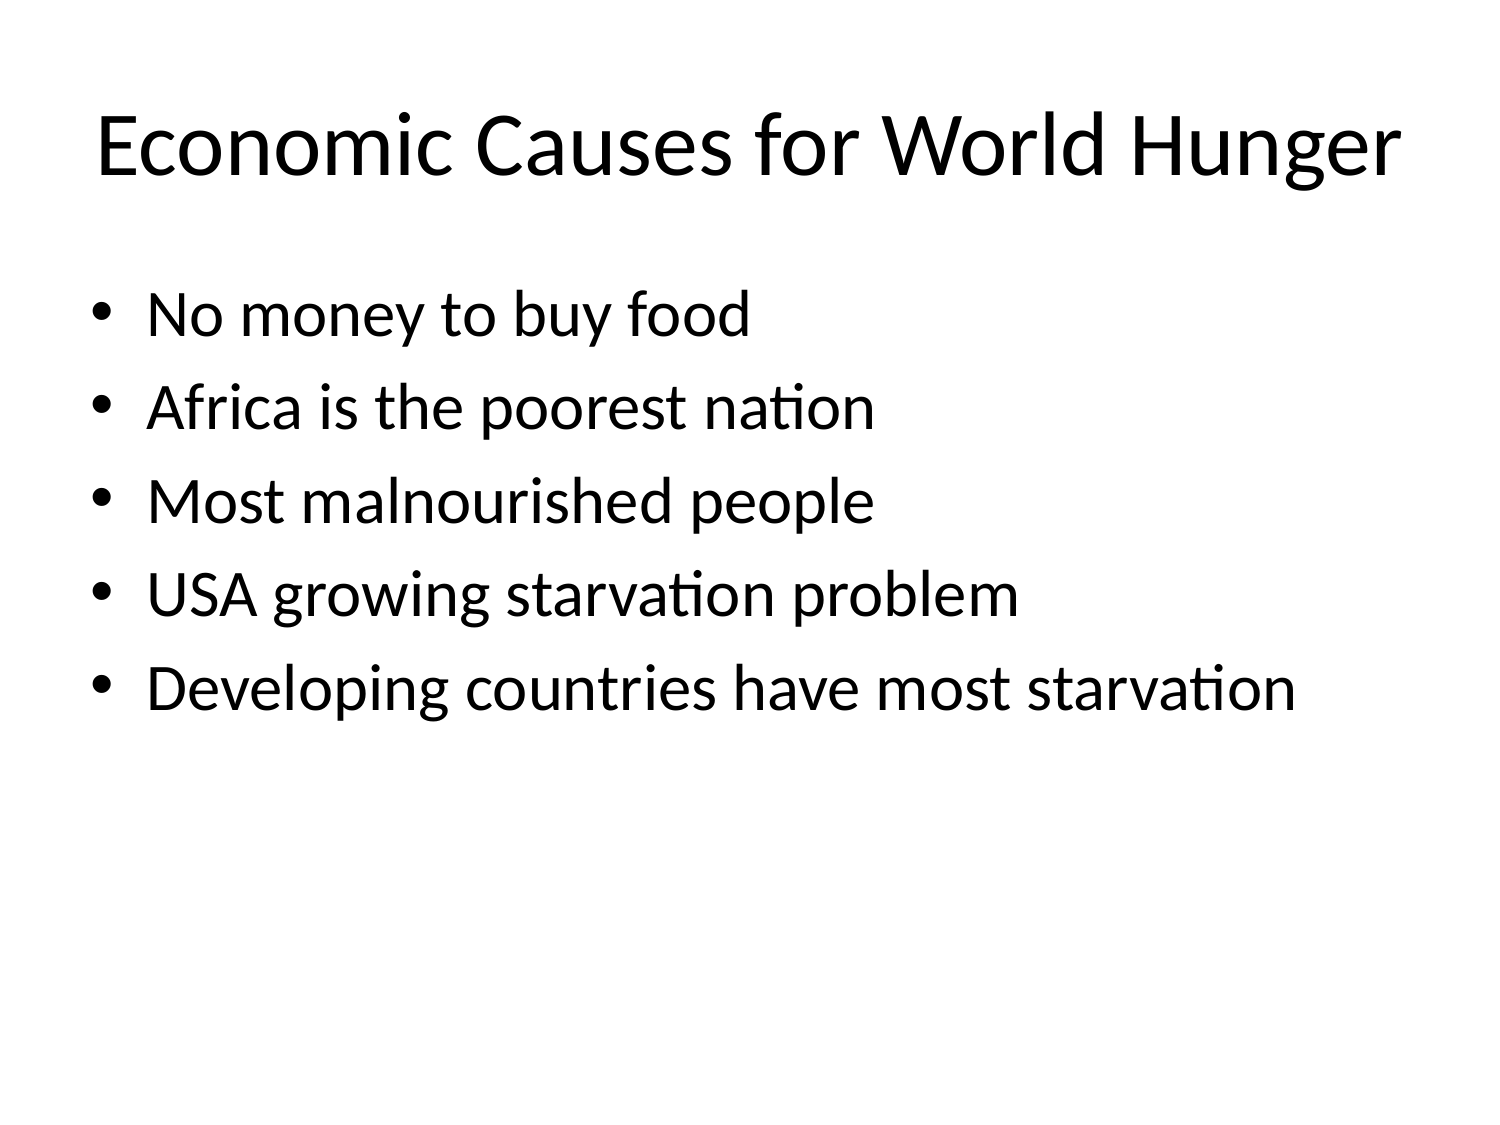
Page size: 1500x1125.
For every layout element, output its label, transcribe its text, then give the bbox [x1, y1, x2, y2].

title Economic Causes for World Hunger [75, 45, 1425, 233]
list No money to buy food Africa is the poorest nation Most malnourished people USA growing starvation problem Developing countries have most starvation [75, 262, 1425, 1005]
